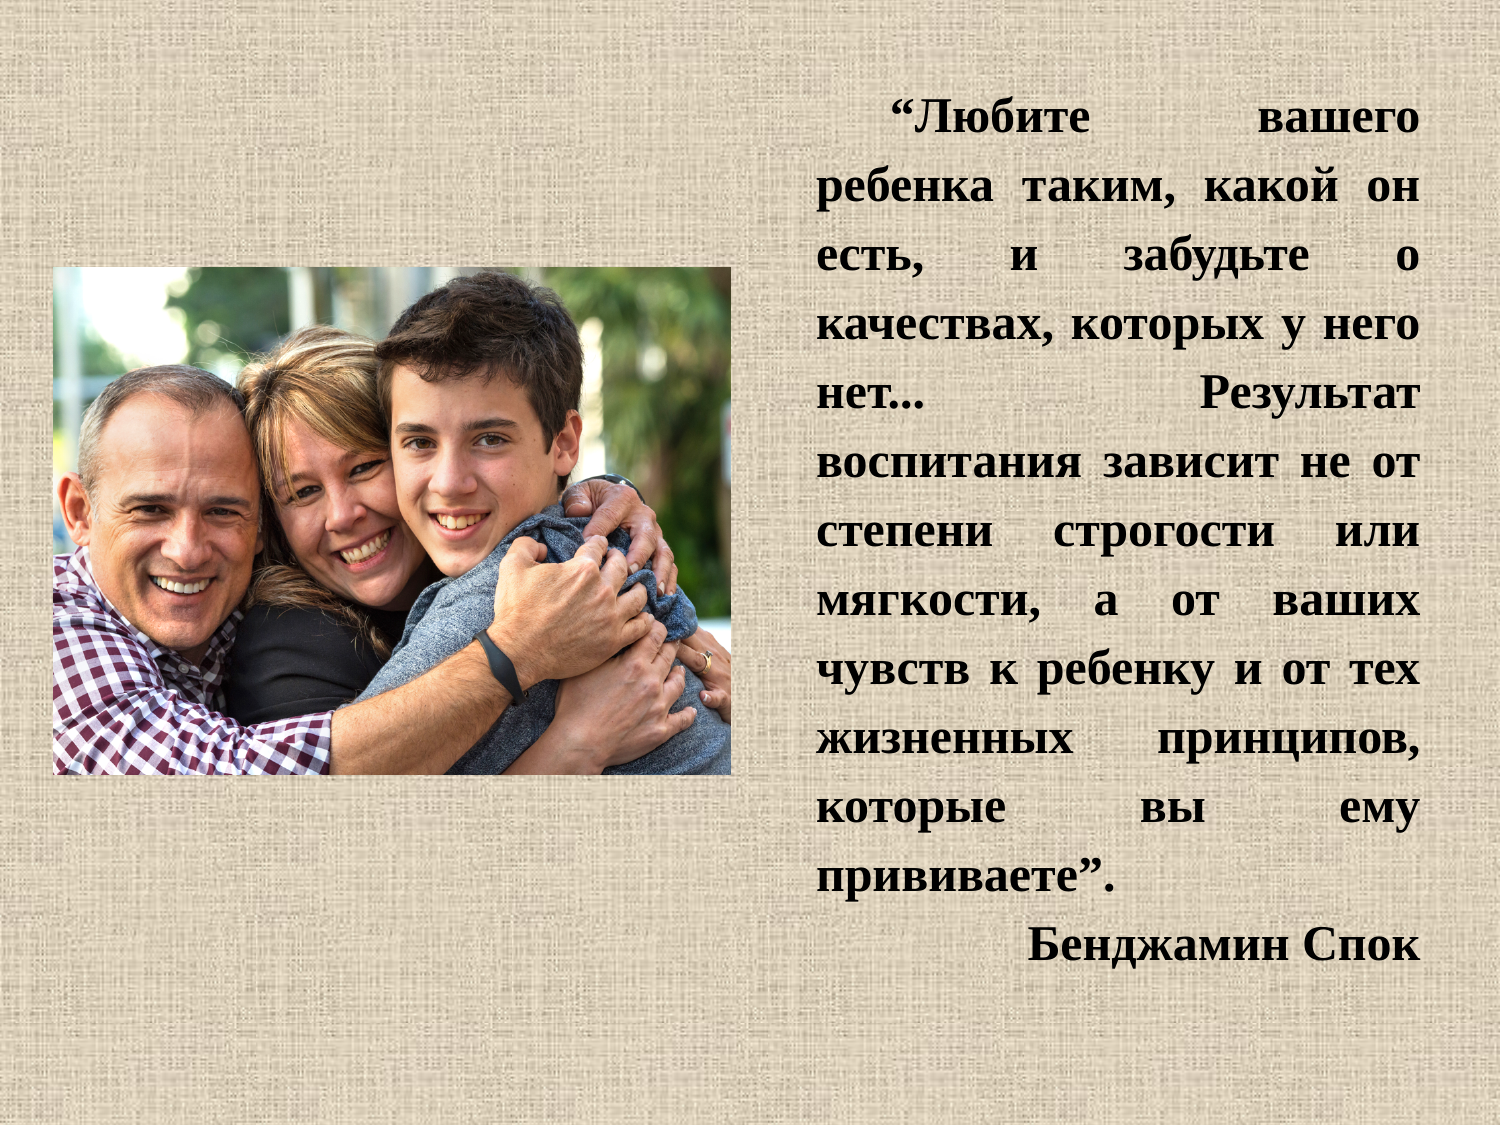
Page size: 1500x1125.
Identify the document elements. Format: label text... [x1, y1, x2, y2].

text_box “Любите вашего ребенка таким, какой он есть, и забудьте о качествах, которых у него нет... Результат воспитания зависит не от степени строгости или мягкости, а от ваших чувств к ребенку и от тех жизненных принципов, которые вы ему прививаете”. Бенджамин Спок [801, 66, 1436, 978]
picture [0, 0, 1500, 1125]
